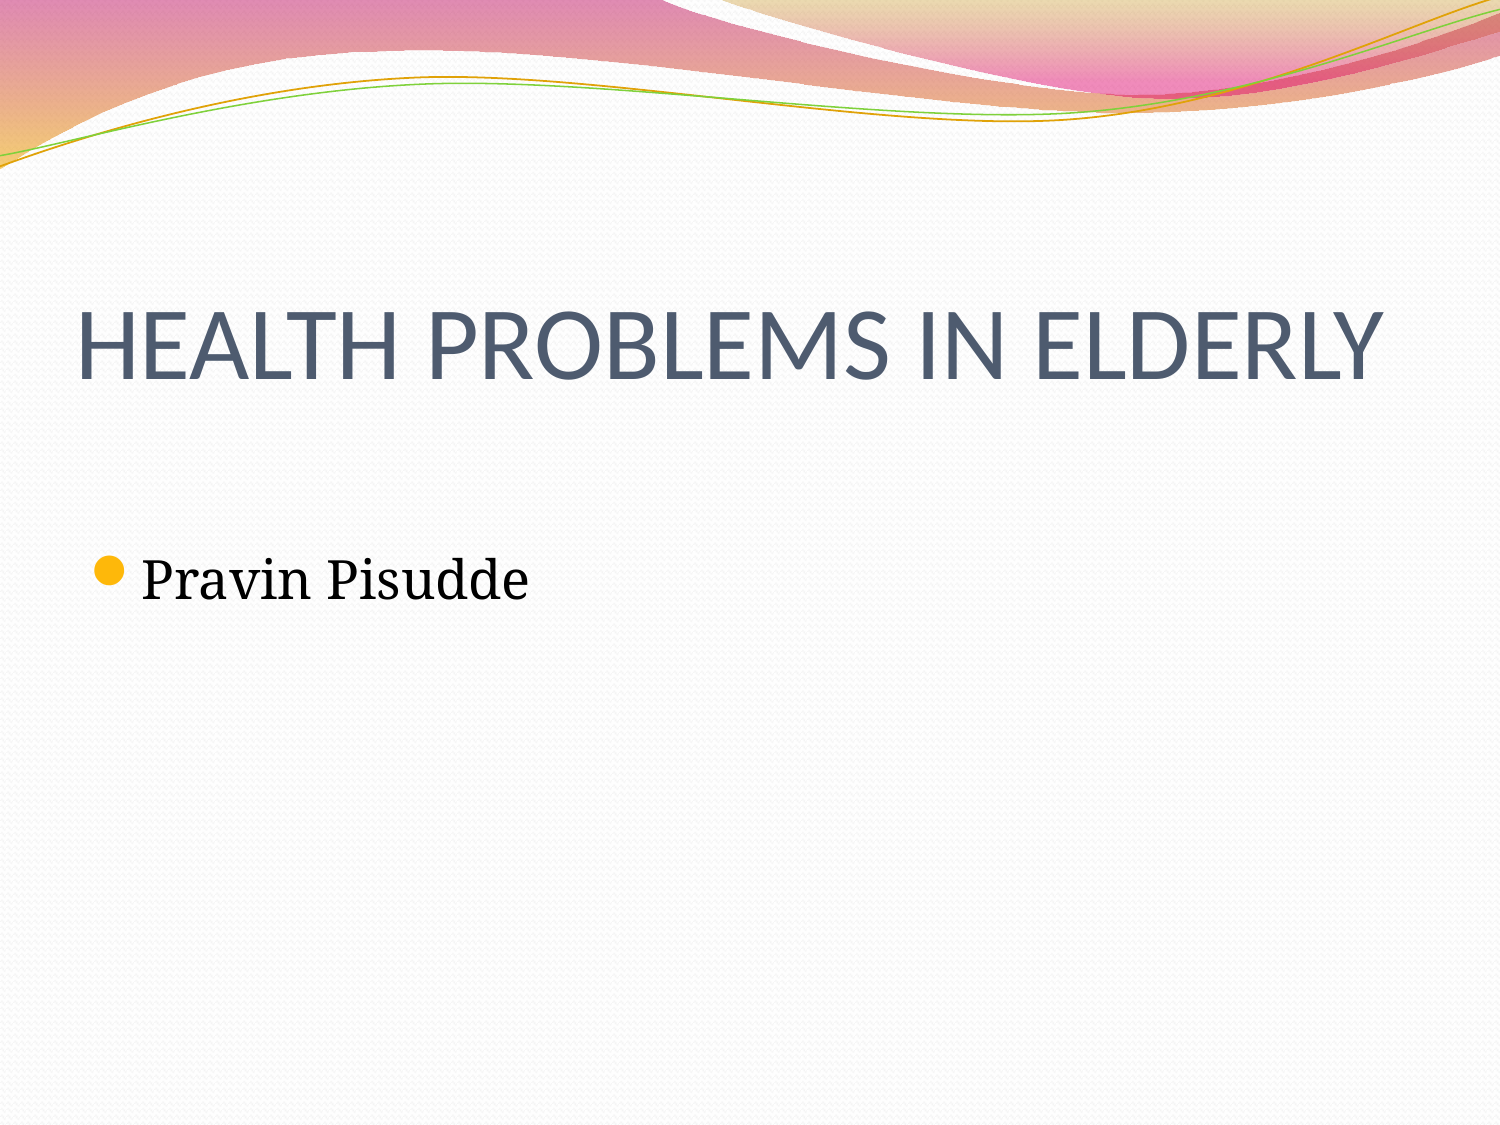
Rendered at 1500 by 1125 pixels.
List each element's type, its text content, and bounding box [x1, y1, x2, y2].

title HEALTH PROBLEMS IN ELDERLY [74, 115, 1426, 401]
list Pravin Pisudde [74, 537, 1426, 1038]
